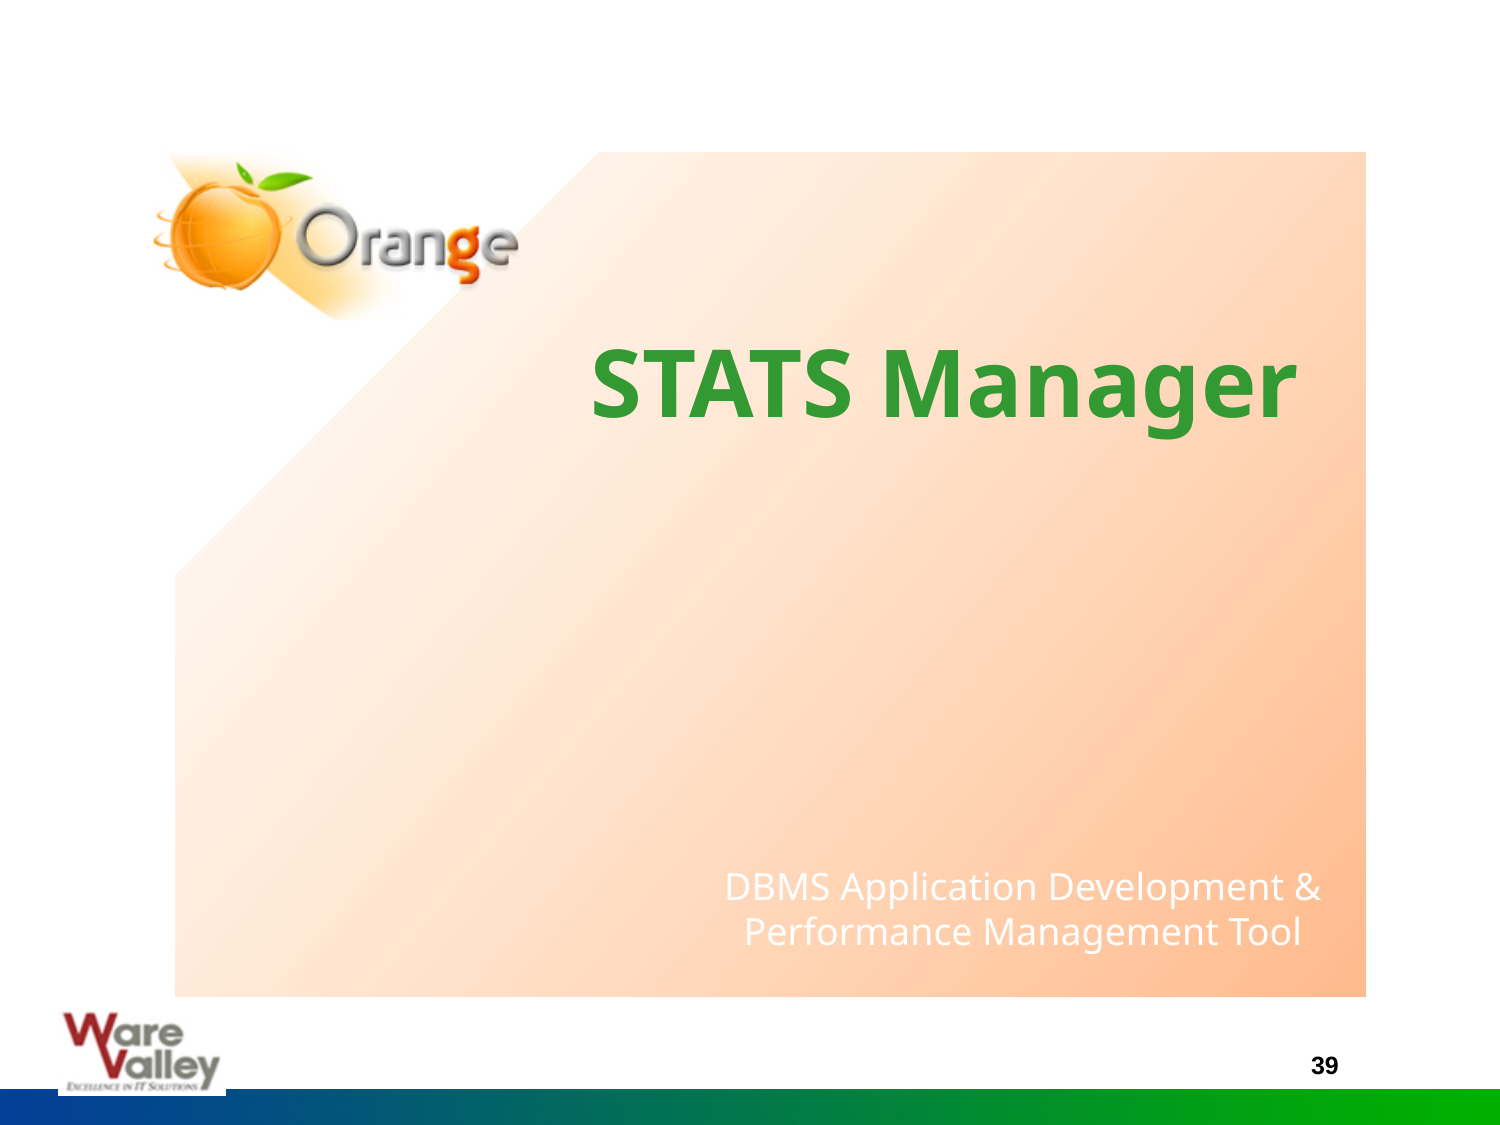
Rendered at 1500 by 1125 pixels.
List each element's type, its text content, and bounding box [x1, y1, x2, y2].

picture [152, 140, 534, 323]
text_box STATS Manager [575, 316, 1315, 444]
text_box DBMS Application Development & Performance Management Tool [709, 855, 1337, 961]
picture [0, 1007, 313, 1125]
slide_number 39 [1149, 1042, 1500, 1103]
picture [422, 1089, 1500, 1125]
text_box [173, 150, 1368, 999]
